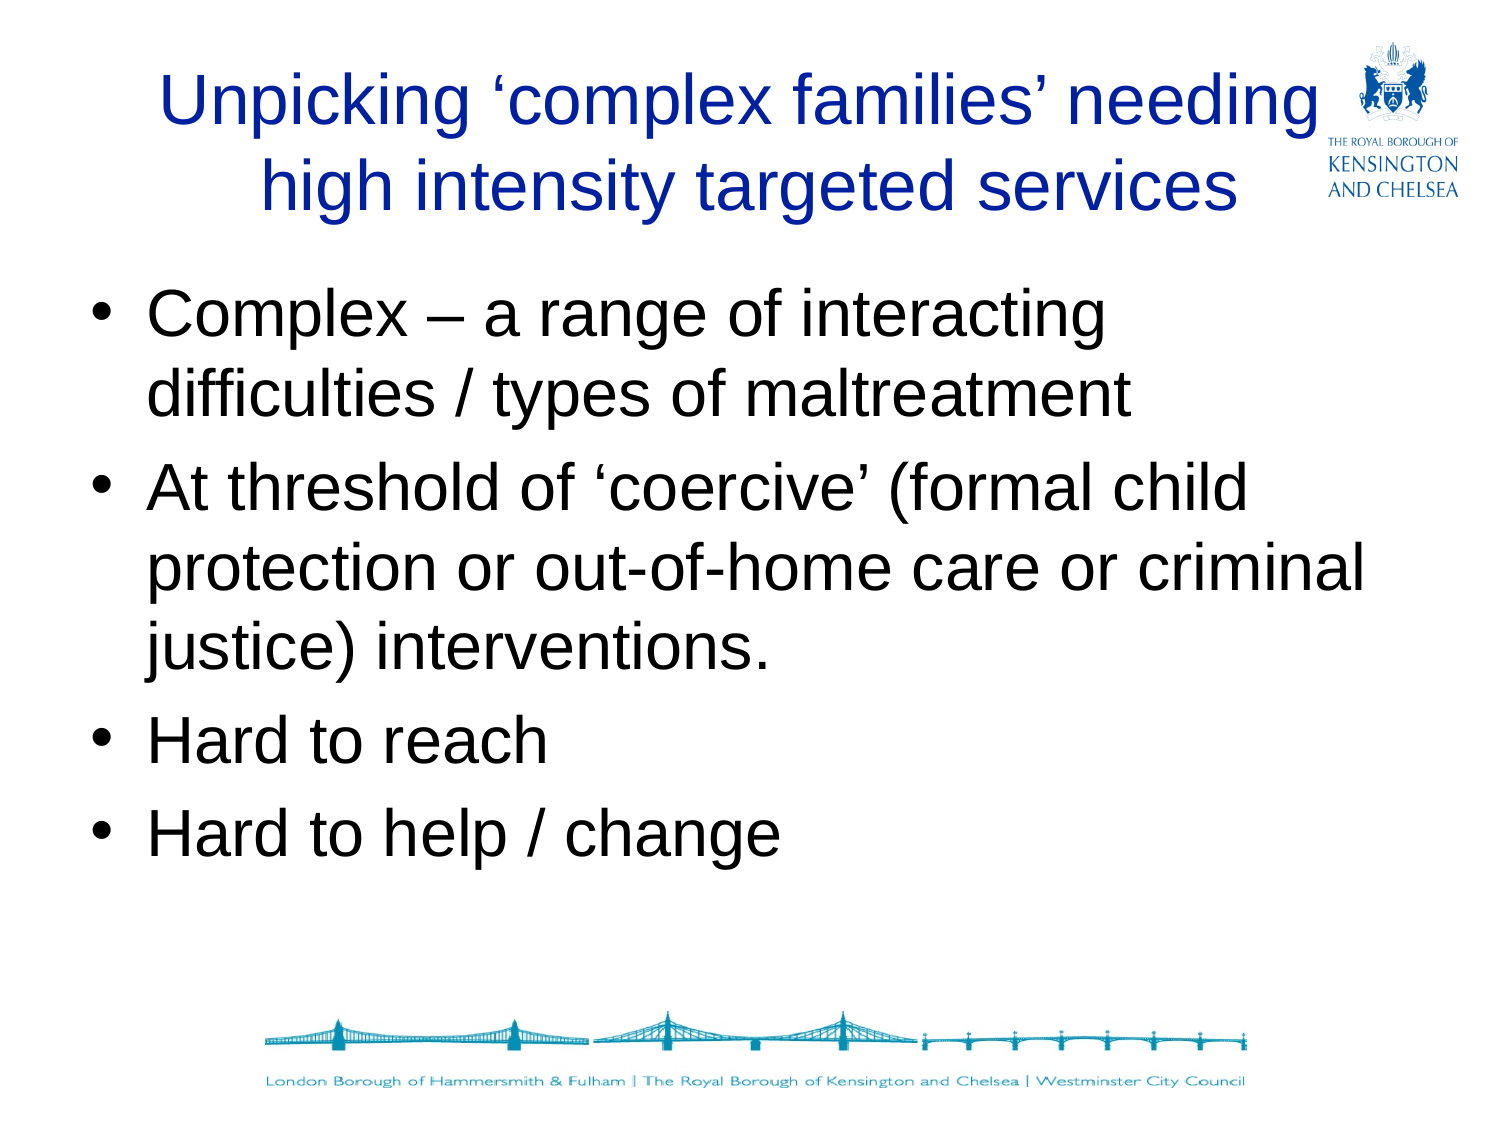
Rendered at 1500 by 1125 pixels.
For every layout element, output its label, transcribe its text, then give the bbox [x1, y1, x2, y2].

picture [265, 1011, 1247, 1089]
title Unpicking ‘complex families’ needing high intensity targeted services [75, 45, 1425, 233]
picture [1328, 42, 1458, 197]
list Complex – a range of interacting difficulties / types of maltreatment At threshold of ‘coercive’ (formal child protection or out-of-home care or criminal justice) interventions. Hard to reach Hard to help / change [75, 262, 1425, 1005]
